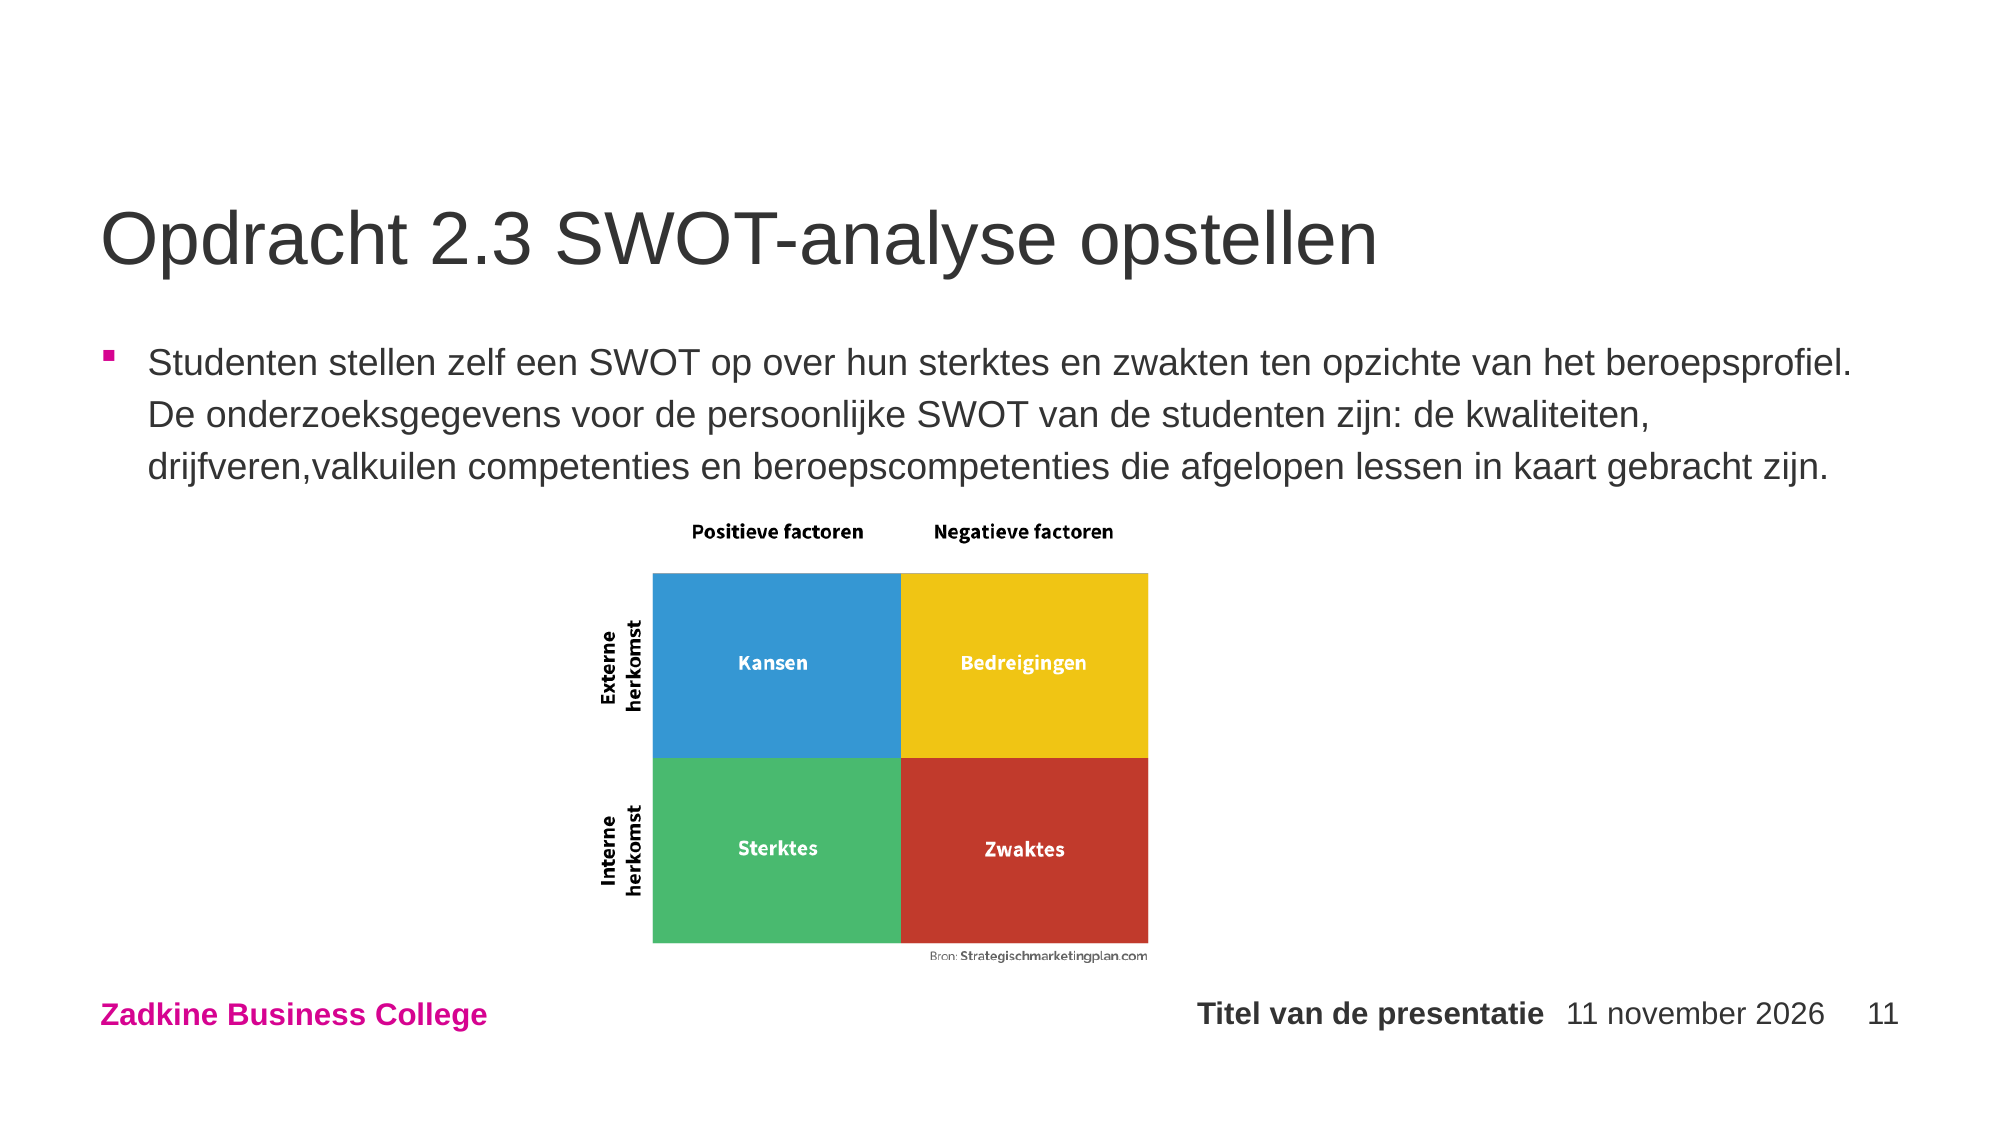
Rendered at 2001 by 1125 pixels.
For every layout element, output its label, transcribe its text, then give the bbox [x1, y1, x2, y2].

list Studenten stellen zelf een SWOT op over hun sterktes en zwakten ten opzichte van het beroepsprofiel. De onderzoeksgegevens voor de persoonlijke SWOT van de studenten zijn: de kwaliteiten, drijfveren,valkuilen competenties en beroepscompetenties die afgelopen lessen in kaart gebracht zijn. [100, 331, 1900, 917]
footer Titel van de presentatie [870, 993, 1546, 1033]
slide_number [1546, 993, 1825, 1033]
picture [584, 509, 1156, 969]
list Opdracht 2.3 SWOT-analyse opstellen [100, 189, 1900, 280]
slide_number 11 [1825, 993, 1900, 1033]
